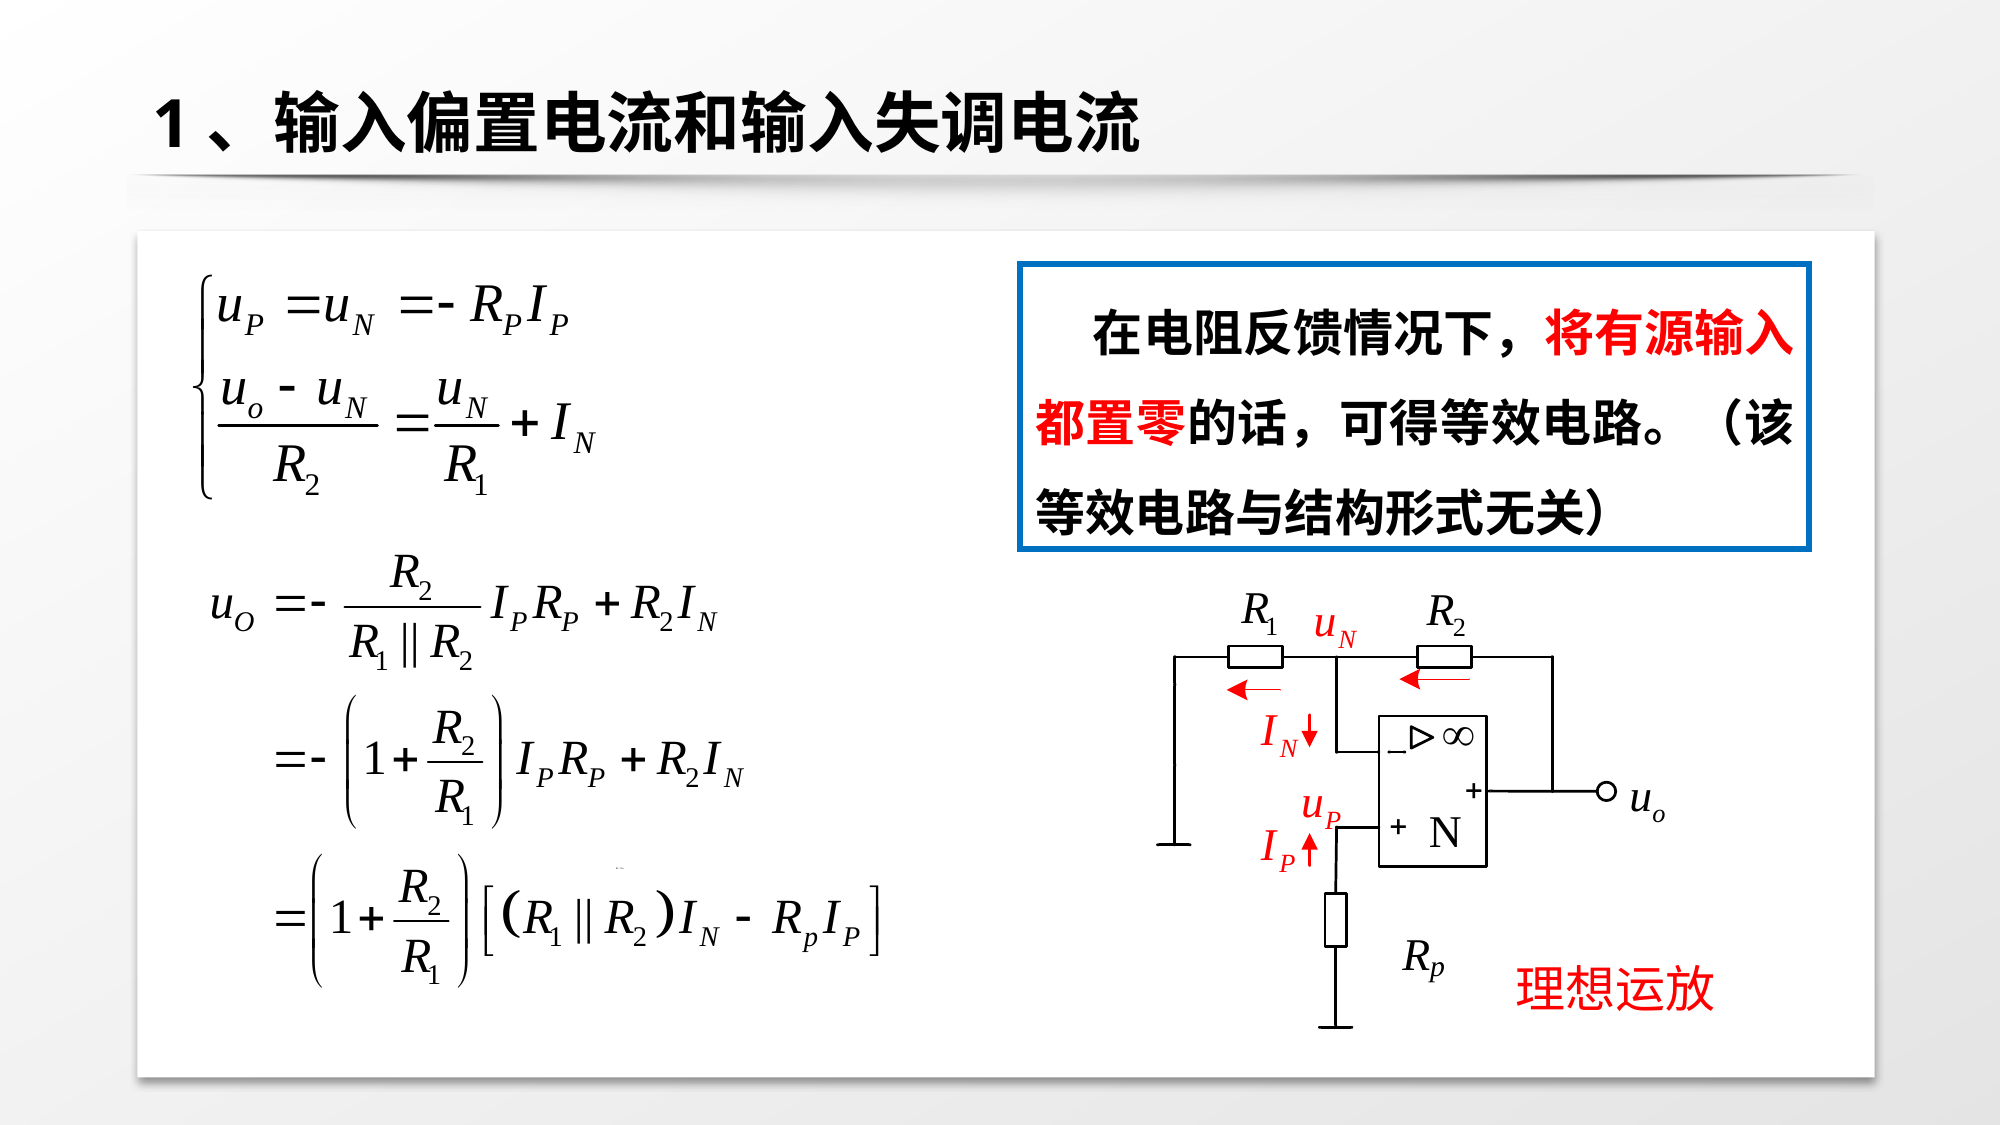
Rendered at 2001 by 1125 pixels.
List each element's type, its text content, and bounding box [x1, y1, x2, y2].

title 1、输入偏置电流和输入失调电流 [137, 77, 1875, 175]
text_box 在电阻反馈情况下，将有源输入都置零的话，可得等效电路。（该等效电路与结构形式无关） [1020, 264, 1810, 549]
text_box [203, 540, 897, 1000]
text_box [1151, 573, 1678, 1034]
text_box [181, 265, 612, 510]
picture [127, 175, 1874, 211]
text_box 理想运放 [1678, 950, 1733, 1026]
